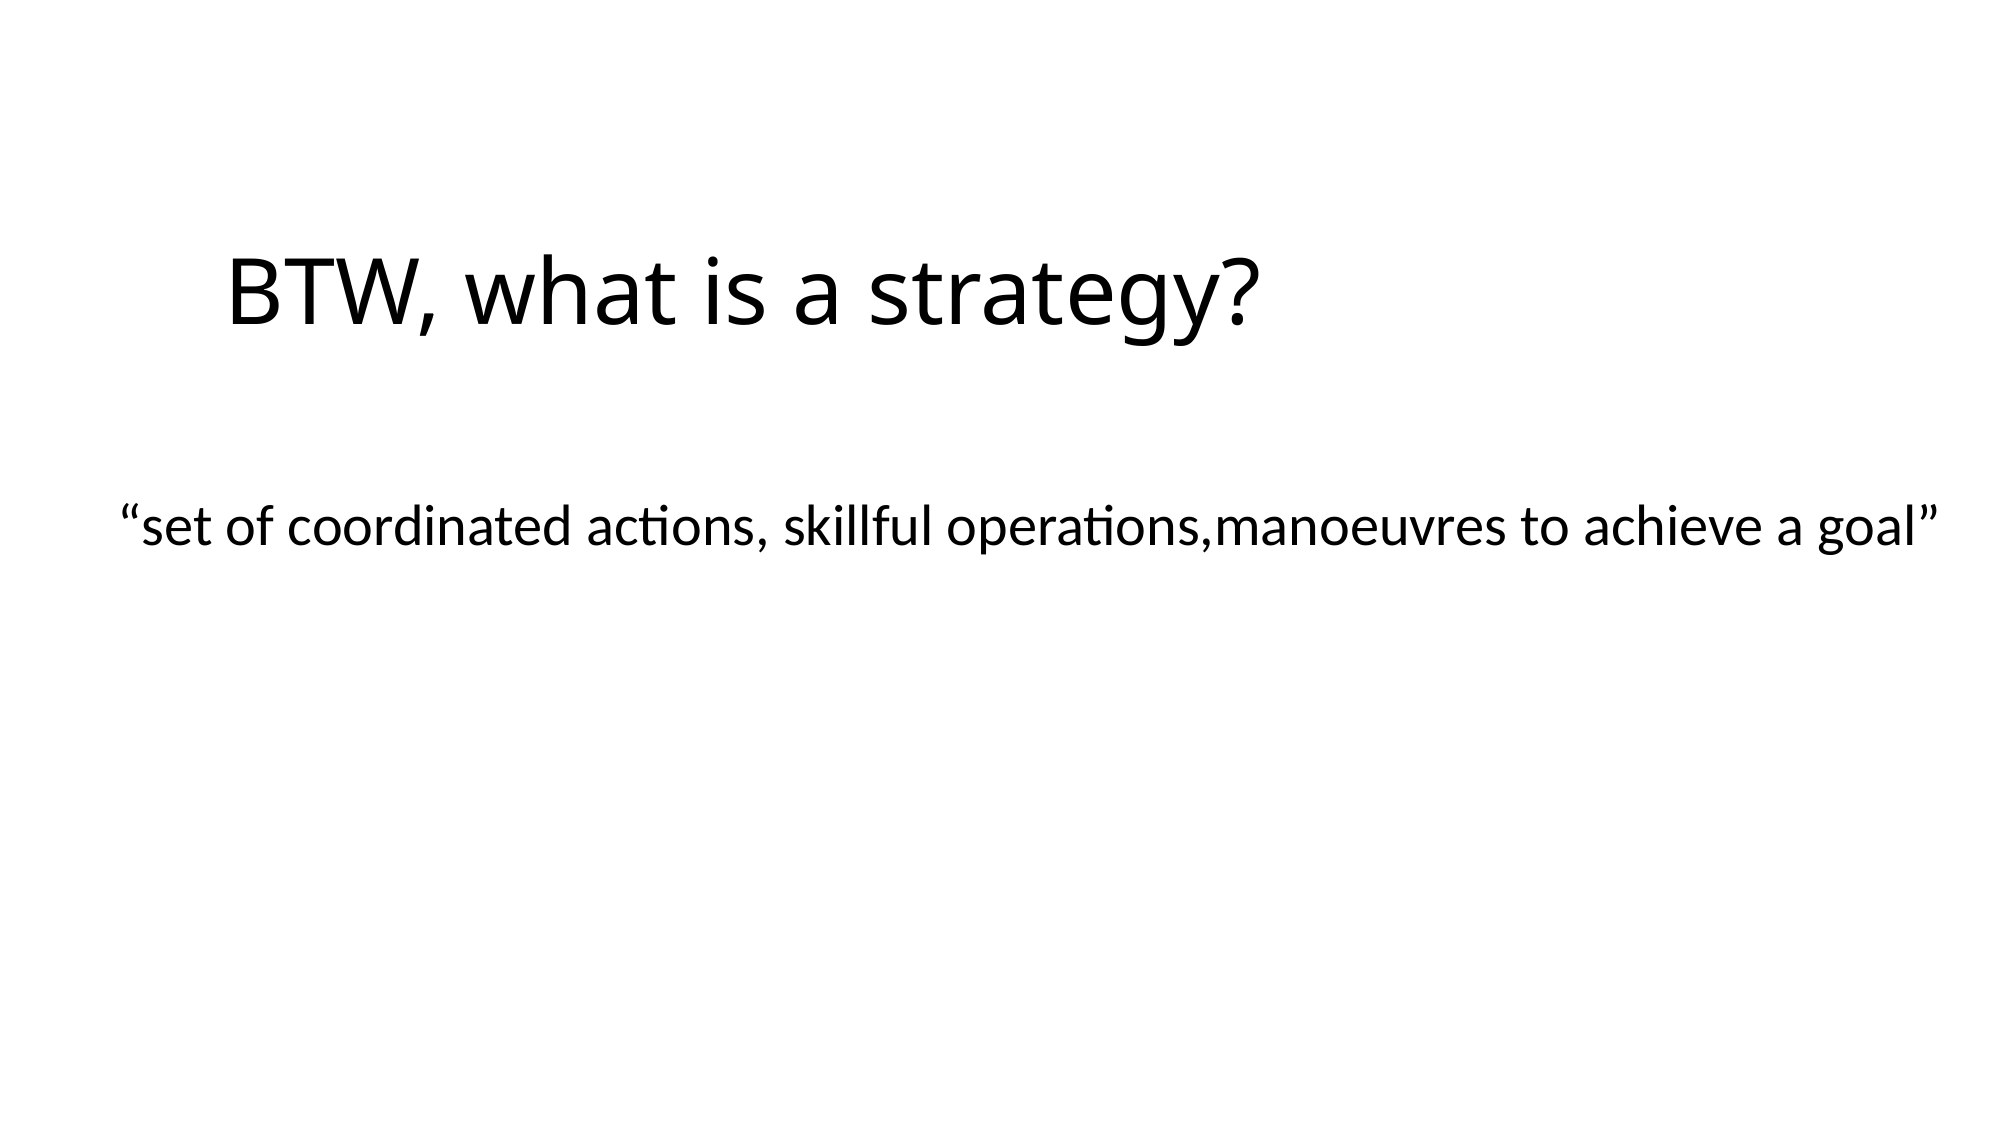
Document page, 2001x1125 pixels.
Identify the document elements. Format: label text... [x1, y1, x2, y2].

list “set of coordinated actions, skillful operations,manoeuvres to achieve a goal” [102, 488, 1988, 1125]
title BTW, what is a strategy? [209, 186, 1935, 404]
